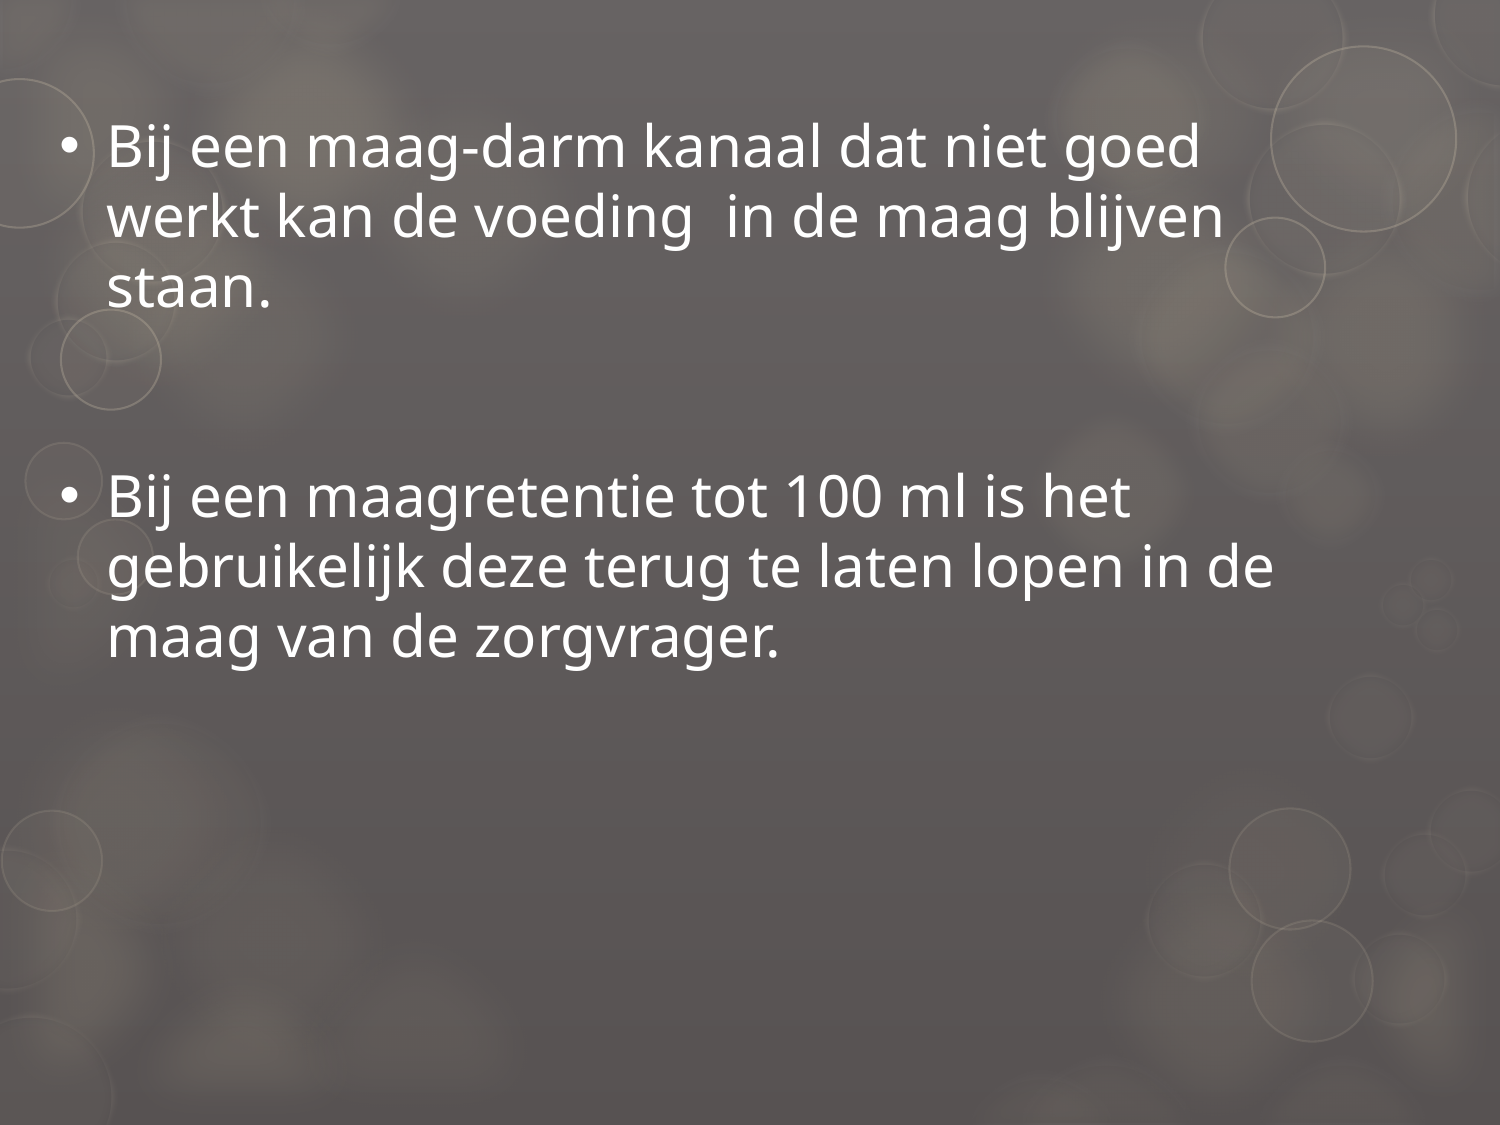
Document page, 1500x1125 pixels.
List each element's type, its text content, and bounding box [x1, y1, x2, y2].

text_box Bij een maag-darm kanaal dat niet goed werkt kan de voeding in de maag blijven staan. Bij een maagretentie tot 100 ml is het gebruikelijk deze terug te laten lopen in de maag van de zorgvrager. [44, 101, 1368, 837]
